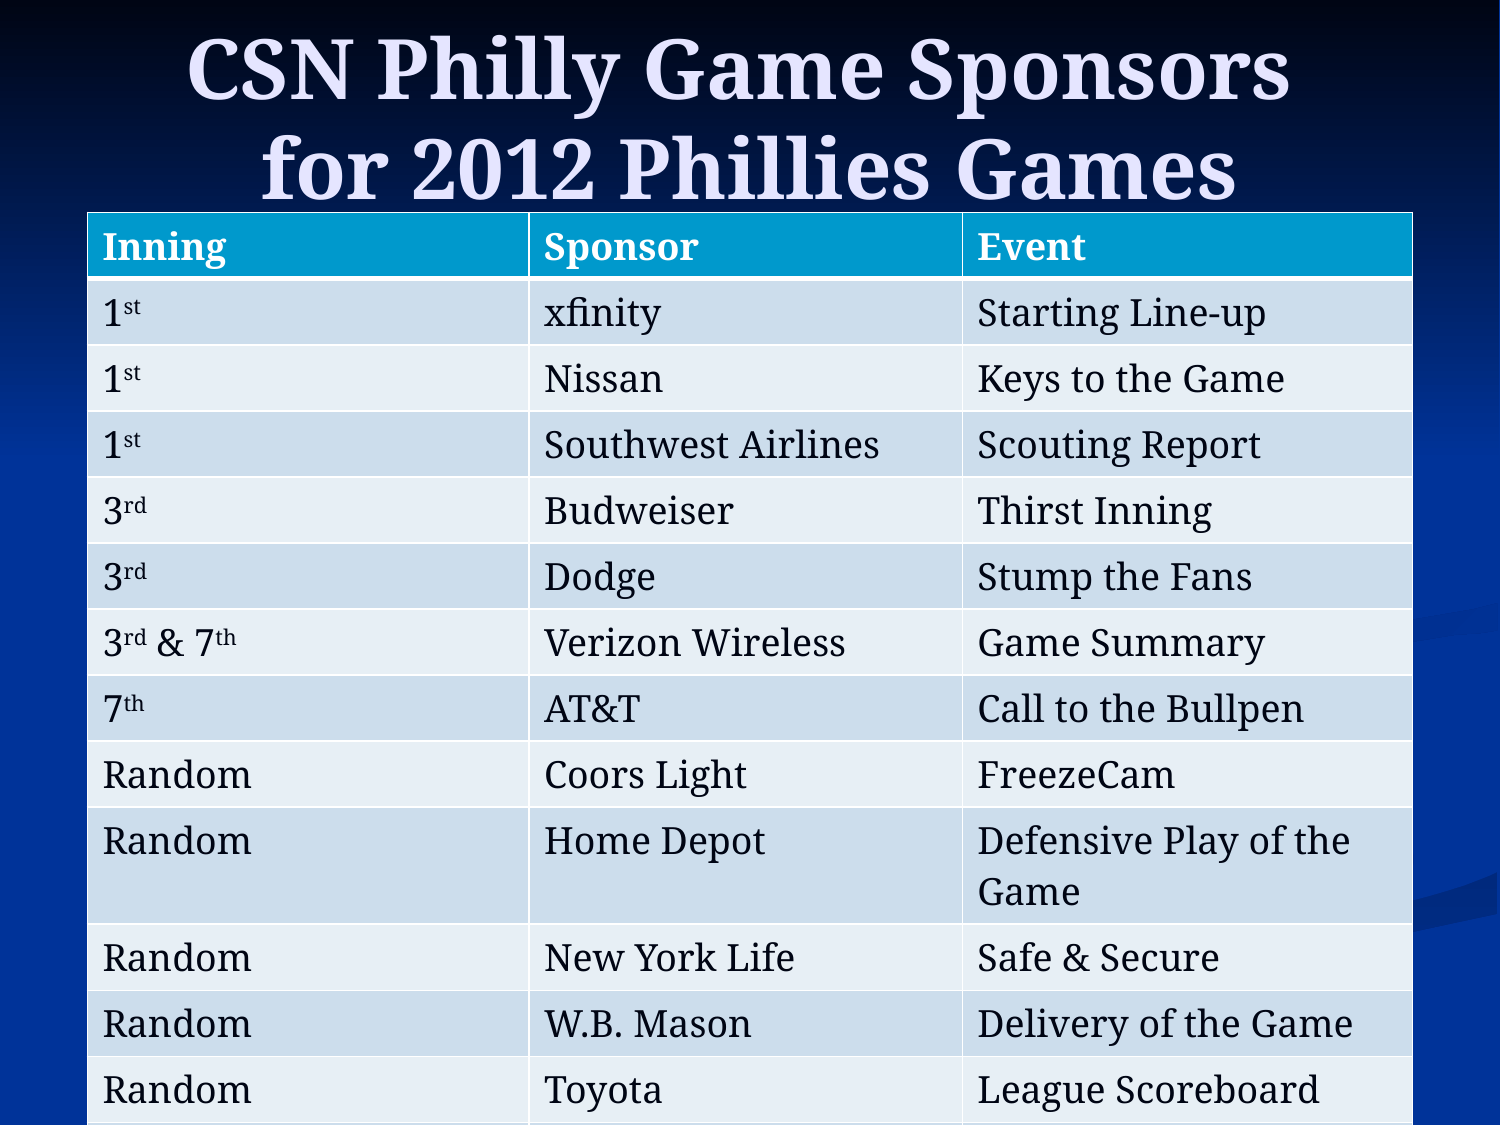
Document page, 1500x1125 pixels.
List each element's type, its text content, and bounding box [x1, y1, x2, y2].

table_cell 1st [88, 412, 528, 476]
table_cell Random [88, 925, 528, 990]
table_cell Coors Light [530, 742, 962, 806]
table_cell 1st [88, 281, 528, 344]
table_cell Random [88, 1057, 528, 1122]
table_cell Verizon Wireless [530, 610, 962, 674]
table_cell Stump the Fans [963, 544, 1412, 608]
table_cell Defensive Play of the Game [963, 808, 1412, 923]
table_header Sponsor [530, 213, 962, 276]
title CSN Philly Game Sponsors for 2012 Phillies Games [37, 0, 1463, 233]
table_cell Starting Line-up [963, 281, 1412, 344]
table_cell Southwest Airlines [530, 412, 962, 476]
table_cell Random [88, 991, 528, 1056]
table_cell Safe & Secure [963, 925, 1412, 990]
table_cell Nissan [530, 346, 962, 410]
table_cell Home Depot [530, 808, 962, 923]
table_cell Keys to the Game [963, 346, 1412, 410]
table_cell 3rd [88, 544, 528, 608]
table_cell Dodge [530, 544, 962, 608]
table_cell 3rd [88, 478, 528, 542]
table_cell New York Life [530, 925, 962, 990]
table_cell Delivery of the Game [963, 991, 1412, 1056]
table_cell League Scoreboard [963, 1057, 1412, 1122]
table_cell Random [88, 808, 528, 923]
table_cell W.B. Mason [530, 991, 962, 1056]
table_cell AT&T [530, 676, 962, 740]
table_cell Random [88, 742, 528, 806]
table_cell xfinity [530, 281, 962, 344]
table_cell FreezeCam [963, 742, 1412, 806]
table_cell Toyota [530, 1057, 962, 1122]
table_cell Game Summary [963, 610, 1412, 674]
table_header Inning [88, 213, 528, 276]
table_cell Thirst Inning [963, 478, 1412, 542]
table_cell Call to the Bullpen [963, 676, 1412, 740]
table_cell Scouting Report [963, 412, 1412, 476]
table_header Event [963, 213, 1412, 276]
table_cell Budweiser [530, 478, 962, 542]
table_cell 3rd & 7th [88, 610, 528, 674]
table_cell 1st [88, 346, 528, 410]
table_cell 7th [88, 676, 528, 740]
